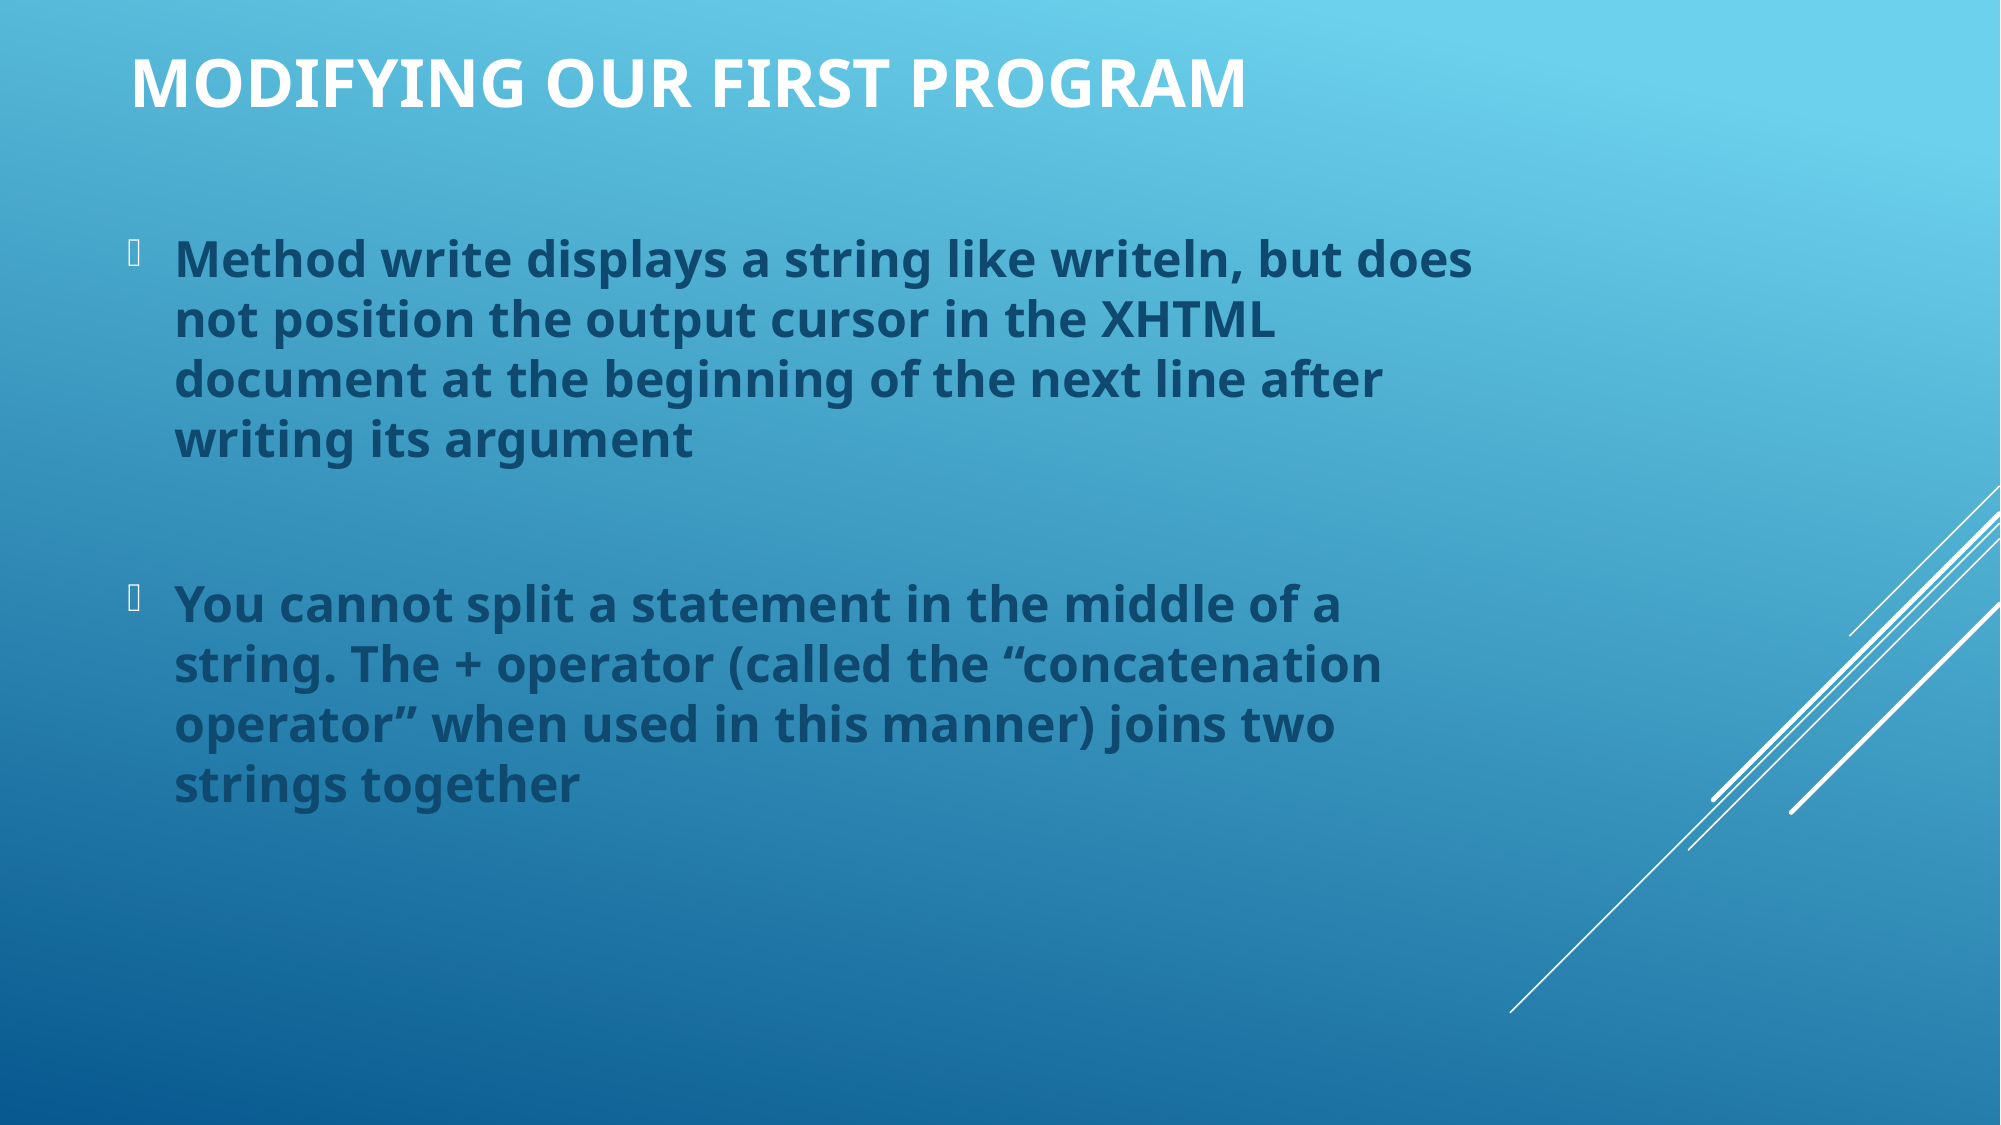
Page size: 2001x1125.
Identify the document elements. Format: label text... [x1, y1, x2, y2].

text_box Method write displays a string like writeln, but does not position the output cursor in the XHTML document at the beginning of the next line after writing its argument You cannot split a statement in the middle of a string. The + operator (called the “concatenation operator” when used in this manner) joins two strings together [112, 219, 1521, 963]
text_box Modifying Our First Program [114, 33, 1425, 167]
